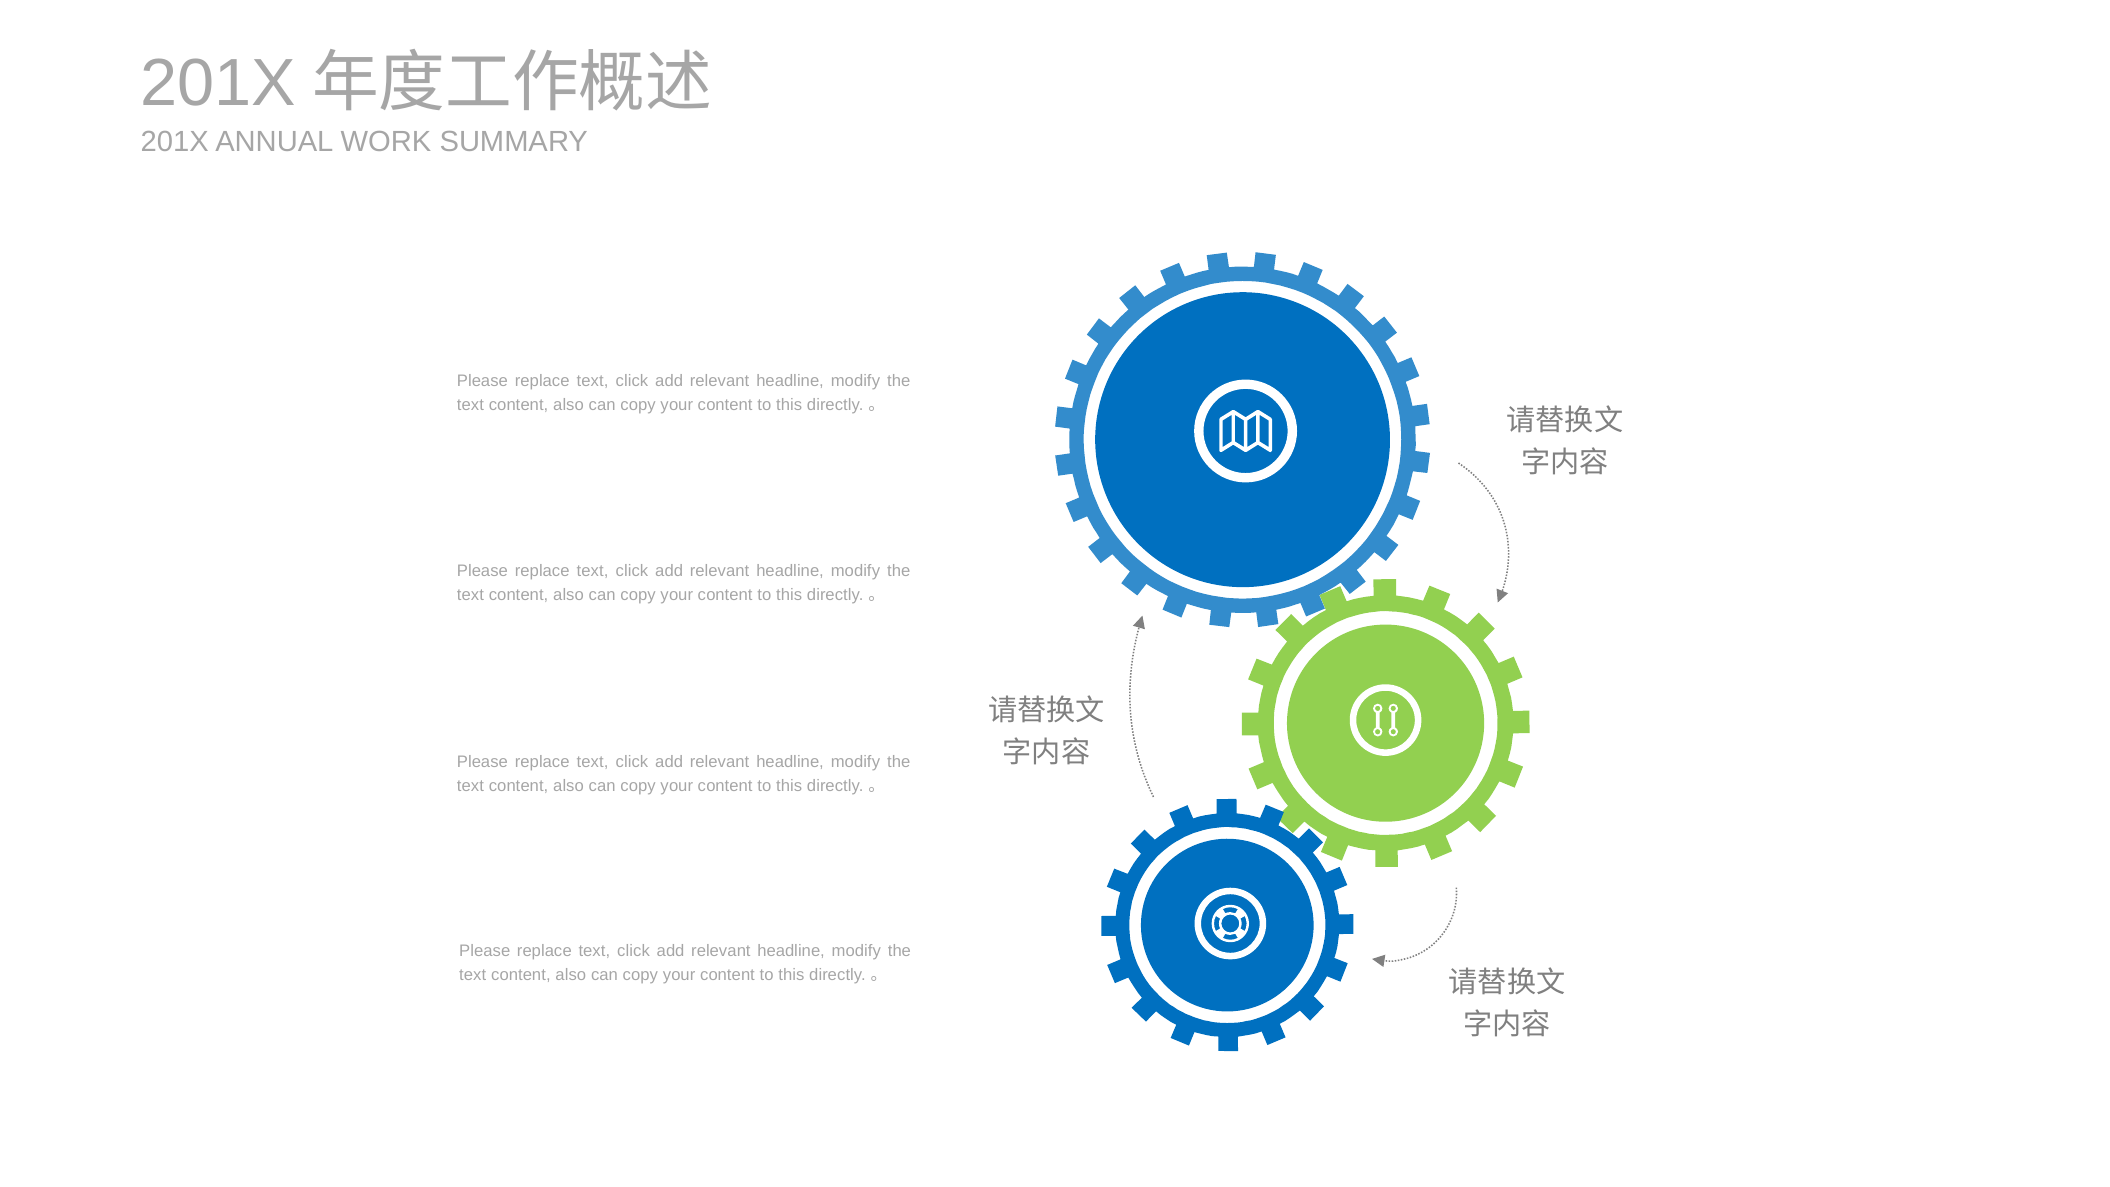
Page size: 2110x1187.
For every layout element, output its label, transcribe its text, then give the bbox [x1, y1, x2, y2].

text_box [1349, 684, 1422, 756]
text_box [1194, 379, 1298, 483]
text_box Please replace text, click add relevant headline, modify the text content, also can copy your content to this directly.。 [439, 357, 929, 446]
text_box 请替换文字内容 [1425, 947, 1589, 1032]
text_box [896, 368, 1669, 902]
text_box 201X年度工作概述 [140, 38, 789, 119]
text_box Please replace text, click add relevant headline, modify the text content, also can copy your content to this directly.。 [444, 928, 939, 991]
text_box Please replace text, click add relevant headline, modify the text content, also can copy your content to this directly.。 [439, 547, 896, 636]
text_box Please replace text, click add relevant headline, modify the text content, also can copy your content to this directly.。 [439, 737, 896, 827]
text_box 201X ANNUAL WORK SUMMARY [140, 122, 602, 158]
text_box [1194, 887, 1267, 960]
